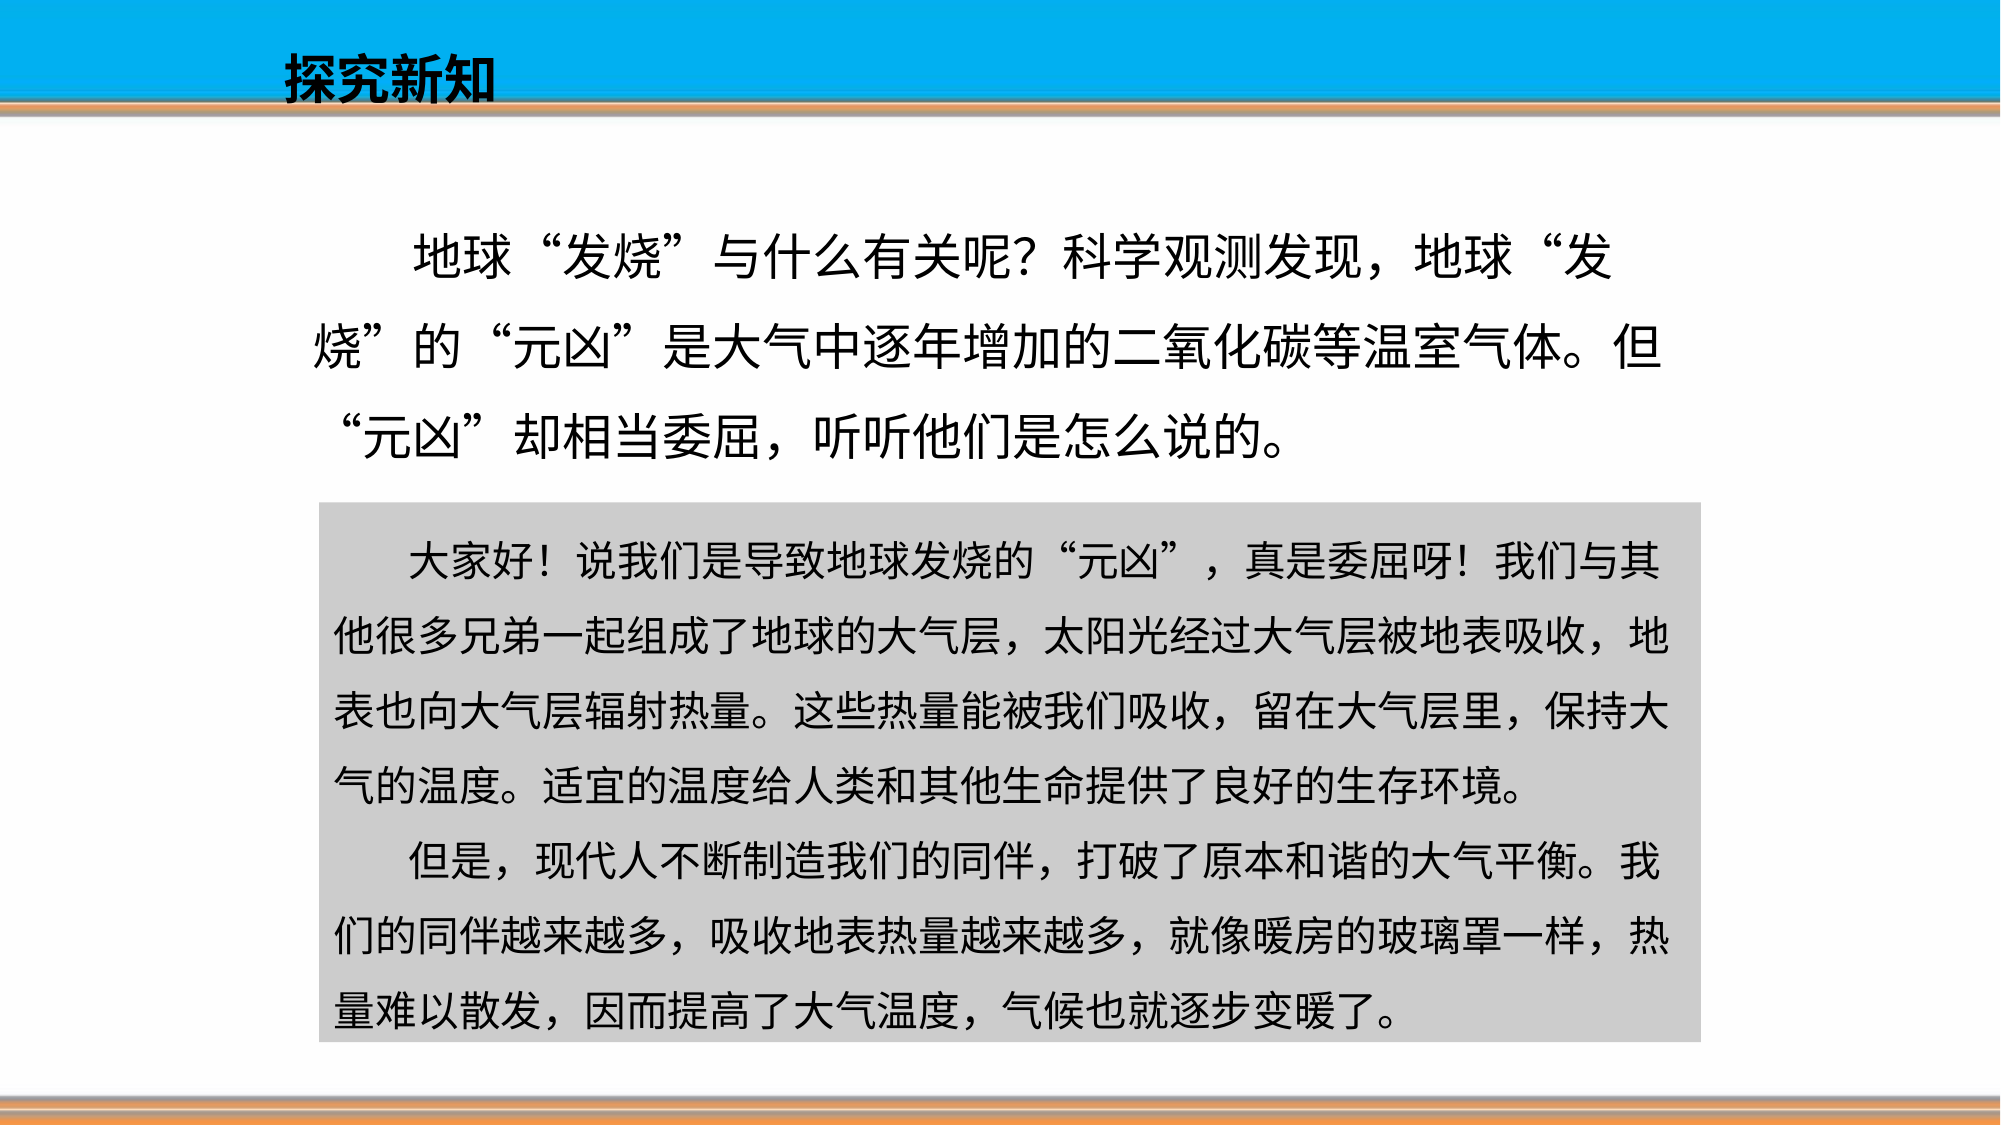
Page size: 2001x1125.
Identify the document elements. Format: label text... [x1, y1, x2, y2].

text_box 大家好！说我们是导致地球发烧的“元凶”，真是委屈呀！我们与其他很多兄弟一起组成了地球的大气层，太阳光经过大气层被地表吸收，地表也向大气层辐射热量。这些热量能被我们吸收，留在大气层里，保持大气的温度。适宜的温度给人类和其他生命提供了良好的生存环境。 但是，现代人不断制造我们的同伴，打破了原本和谐的大气平衡。我们的同伴越来越多，吸收地表热量越来越多，就像暖房的玻璃罩一样，热量难以散发，因而提高了大气温度，气候也就逐步变暖了。 [319, 502, 1701, 1043]
text_box 地球“发烧”与什么有关呢？科学观测发现，地球“发烧”的“元凶”是大气中逐年增加的二氧化碳等温室气体。但“元凶”却相当委屈，听听他们是怎么说的。 [297, 188, 1701, 474]
title 探究新知 [268, 38, 1733, 119]
picture [0, 97, 2001, 1125]
